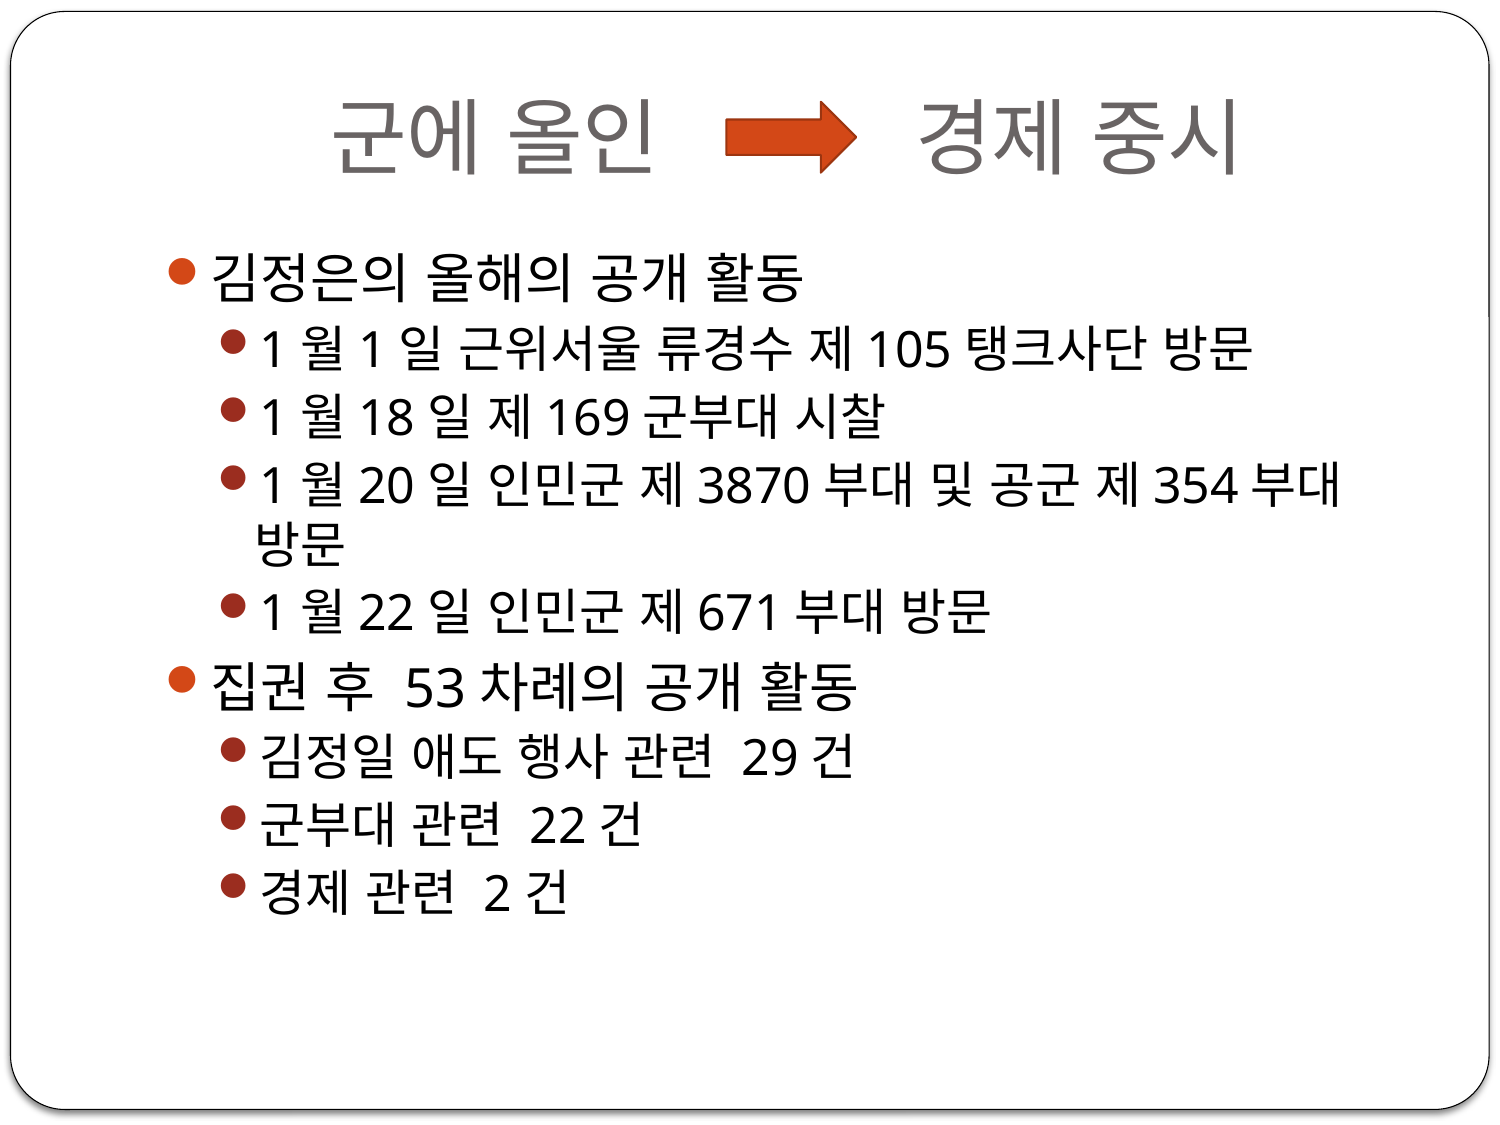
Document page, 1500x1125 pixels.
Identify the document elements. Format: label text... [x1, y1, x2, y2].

title 군에 올인 경제 중시 [150, 45, 1425, 233]
list 김정은의 올해의 공개 활동 1월1일 근위서울 류경수 제105탱크사단 방문 1월18일 제169군부대 시찰 1월20일 인민군 제3870부대 및 공군 제354부대 방문 1월22일 인민군 제671부대 방문 집권 후 53차례의 공개 활동 김정일 애도 행사 관련 29건 군부대 관련 22건 경제 관련 2건 [150, 237, 1425, 988]
text_box [725, 100, 857, 174]
